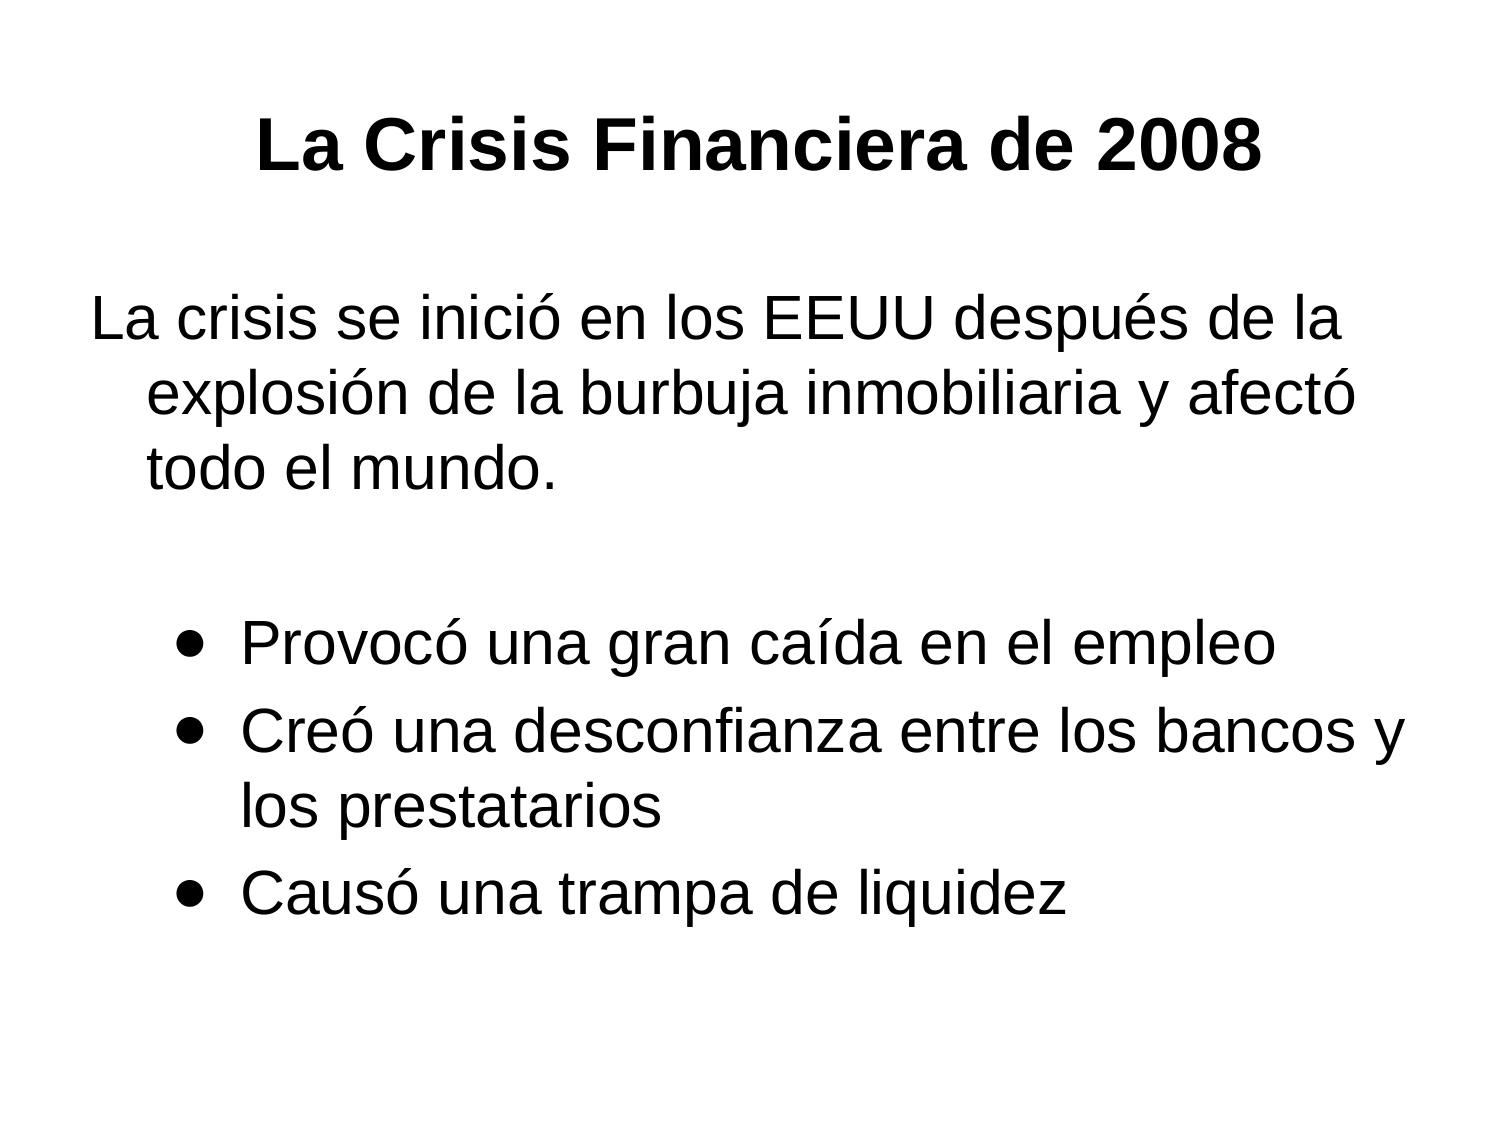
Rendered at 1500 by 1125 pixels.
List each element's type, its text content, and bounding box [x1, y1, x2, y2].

title La Crisis Financiera de 2008 [203, 12, 1297, 201]
list La crisis se inició en los EEUU después de la explosión de la burbuja inmobiliaria y afectó todo el mundo. Provocó una gran caída en el empleo Creó una desconfianza entre los bancos y los prestatarios Causó una trampa de liquidez [75, 262, 1425, 1078]
